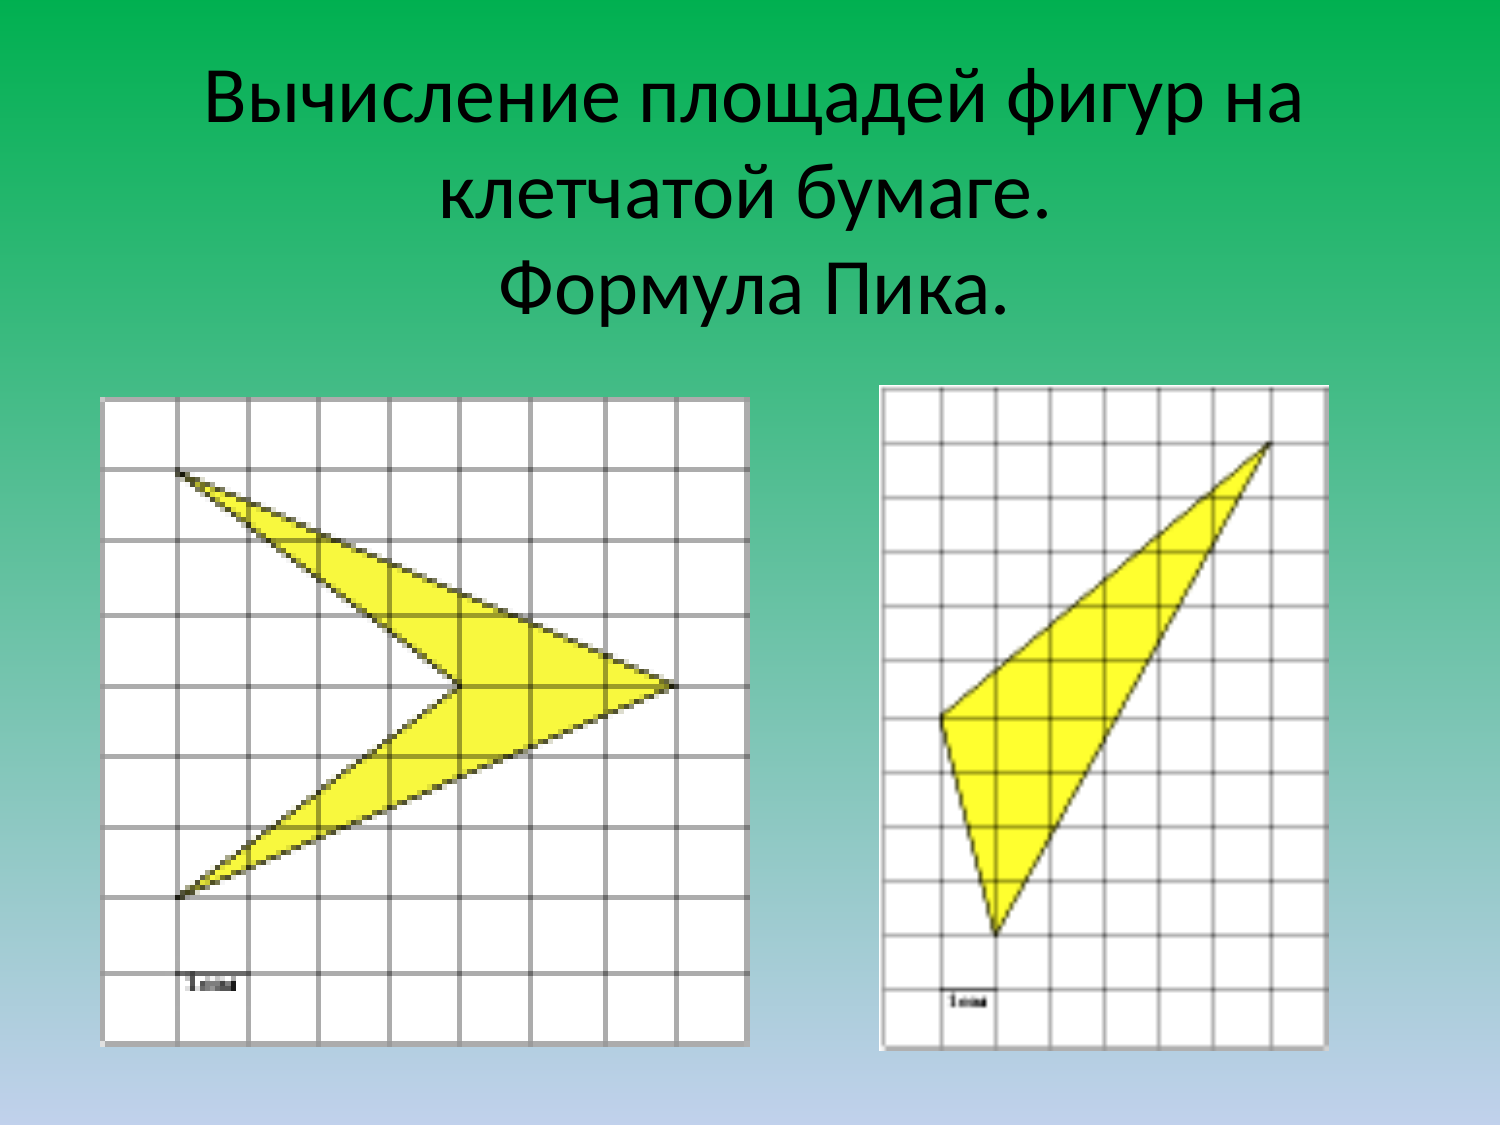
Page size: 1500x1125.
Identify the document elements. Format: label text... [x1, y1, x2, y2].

picture [100, 396, 751, 1048]
title Вычисление площадей фигур на клетчатой бумаге. Формула Пика. [117, 35, 1393, 339]
picture [879, 385, 1330, 1051]
